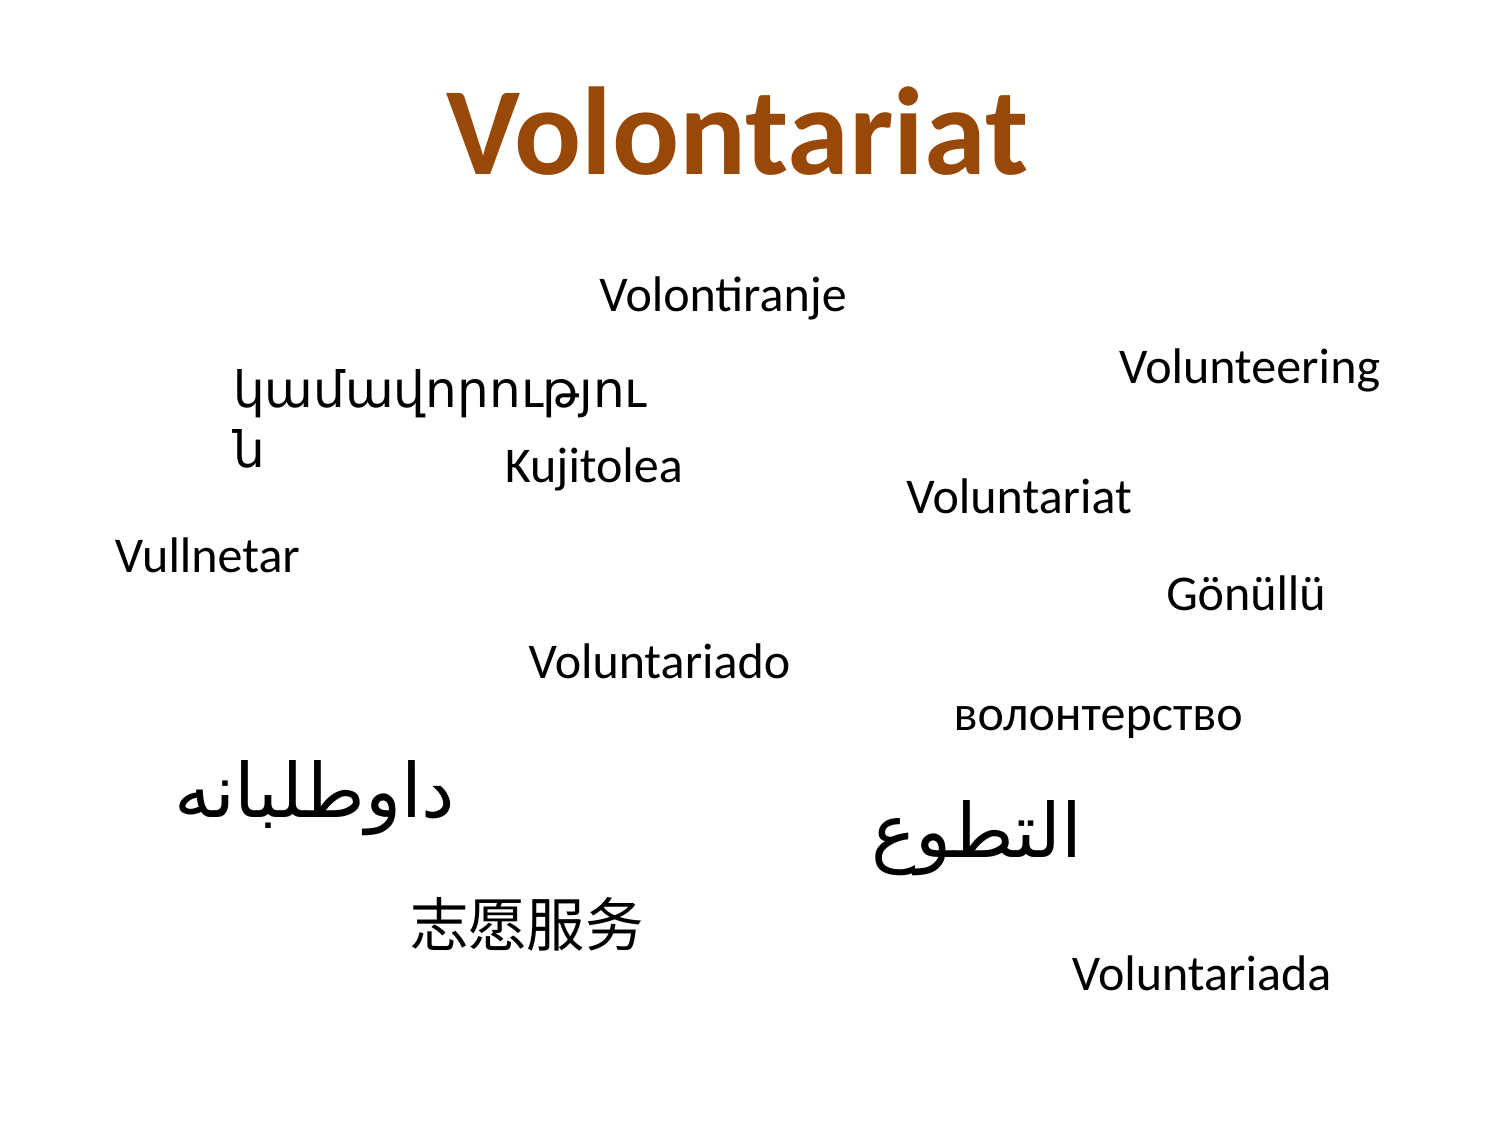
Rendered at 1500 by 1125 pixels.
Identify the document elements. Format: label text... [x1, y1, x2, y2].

text_box Volunteering [1104, 326, 1400, 401]
text_box Voluntariat [891, 456, 1270, 531]
text_box Voluntariado [513, 621, 857, 697]
text_box Kujitolea [490, 425, 833, 501]
text_box التطوع [856, 775, 1176, 880]
text_box Voluntariada [1057, 933, 1377, 1009]
text_box волонтерство [938, 673, 1282, 748]
text_box Volontiranje [584, 254, 1034, 329]
text_box 志愿服务 [395, 881, 680, 966]
text_box Gönüllü [1151, 553, 1365, 628]
text_box կամավորություն [218, 349, 668, 485]
text_box داوطلبانه [159, 734, 514, 840]
title Volontariat [76, 42, 1427, 206]
text_box Vullnetar [100, 515, 372, 590]
